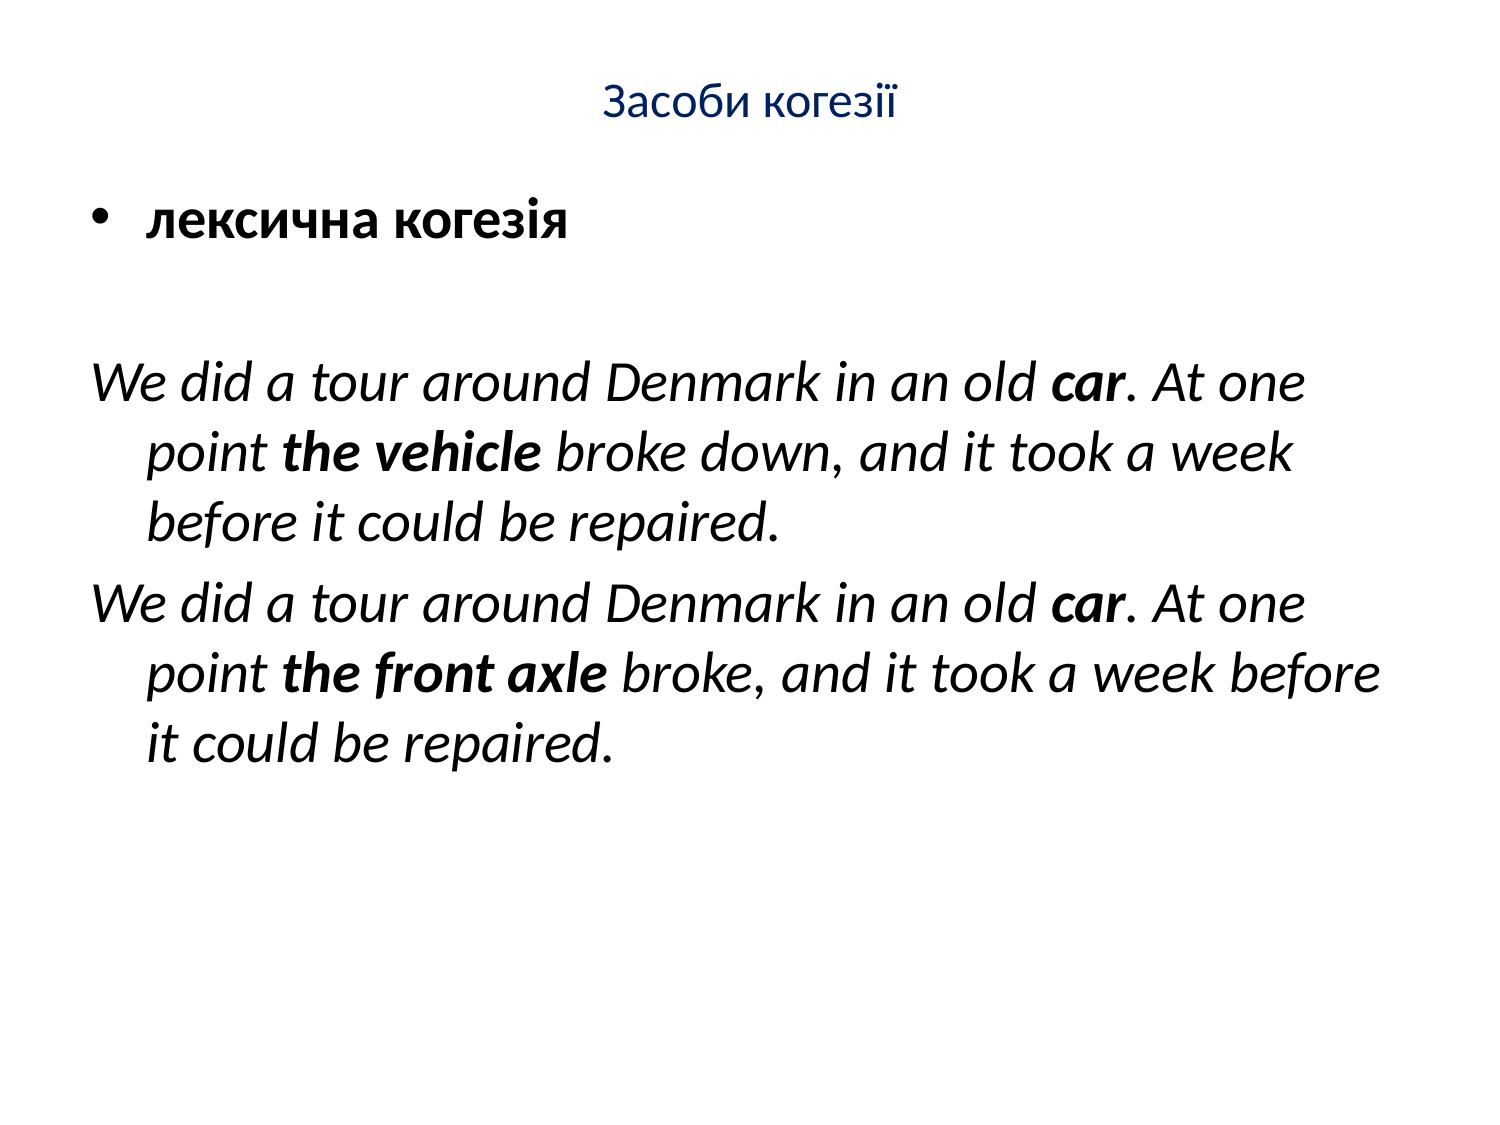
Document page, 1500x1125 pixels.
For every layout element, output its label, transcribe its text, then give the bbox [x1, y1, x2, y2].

title Засоби когезії [75, 45, 1425, 149]
list лексична когезія We did a tour around Denmark in an old car. At one point the vehicle broke down, and it took a week before it could be repaired. We did a tour around Denmark in an old car. At one point the front axle broke, and it took a week before it could be repaired. [75, 172, 1425, 1005]
